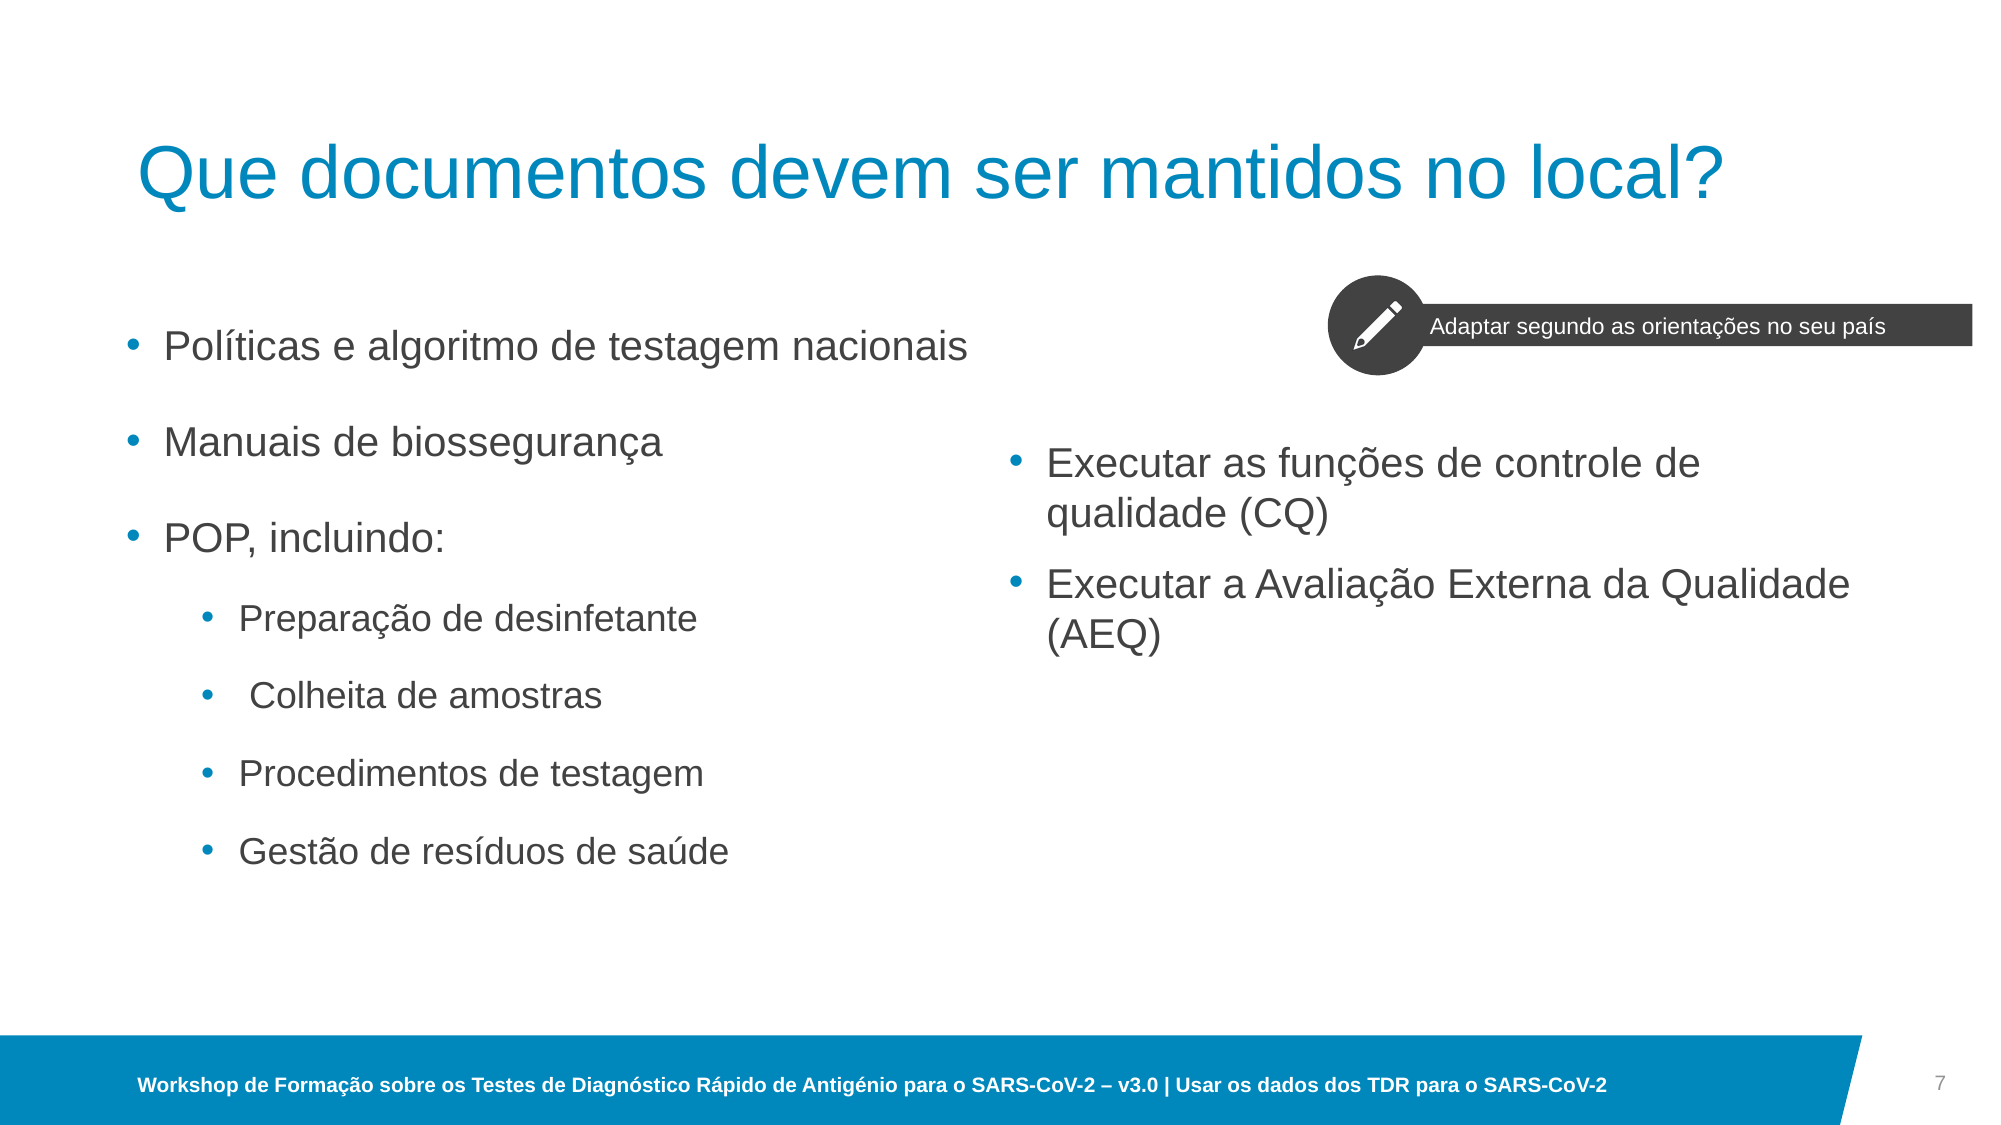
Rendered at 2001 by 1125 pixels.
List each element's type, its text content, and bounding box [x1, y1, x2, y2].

title Que documentos devem ser mantidos no local? [137, 59, 1863, 215]
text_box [1328, 276, 1973, 375]
footer Workshop de Formação sobre os Testes de Diagnóstico Rápido de Antigénio para o SARS-CoV-2 – v3.0 | Usar os dados dos TDR para o SARS-CoV-2 [137, 1042, 1771, 1125]
list Políticas e algoritmo de testagem nacionais Manuais de biossegurança POP, incluindo: Preparação de desinfetante Colheita de amostras Procedimentos de testagem Gestão de resíduos de saúde Executar as funções de controle de qualidade (CQ) Executar a Avaliação Externa da Qualidade (AEQ) [111, 286, 1907, 1015]
slide_number 7 [1862, 1035, 1947, 1125]
